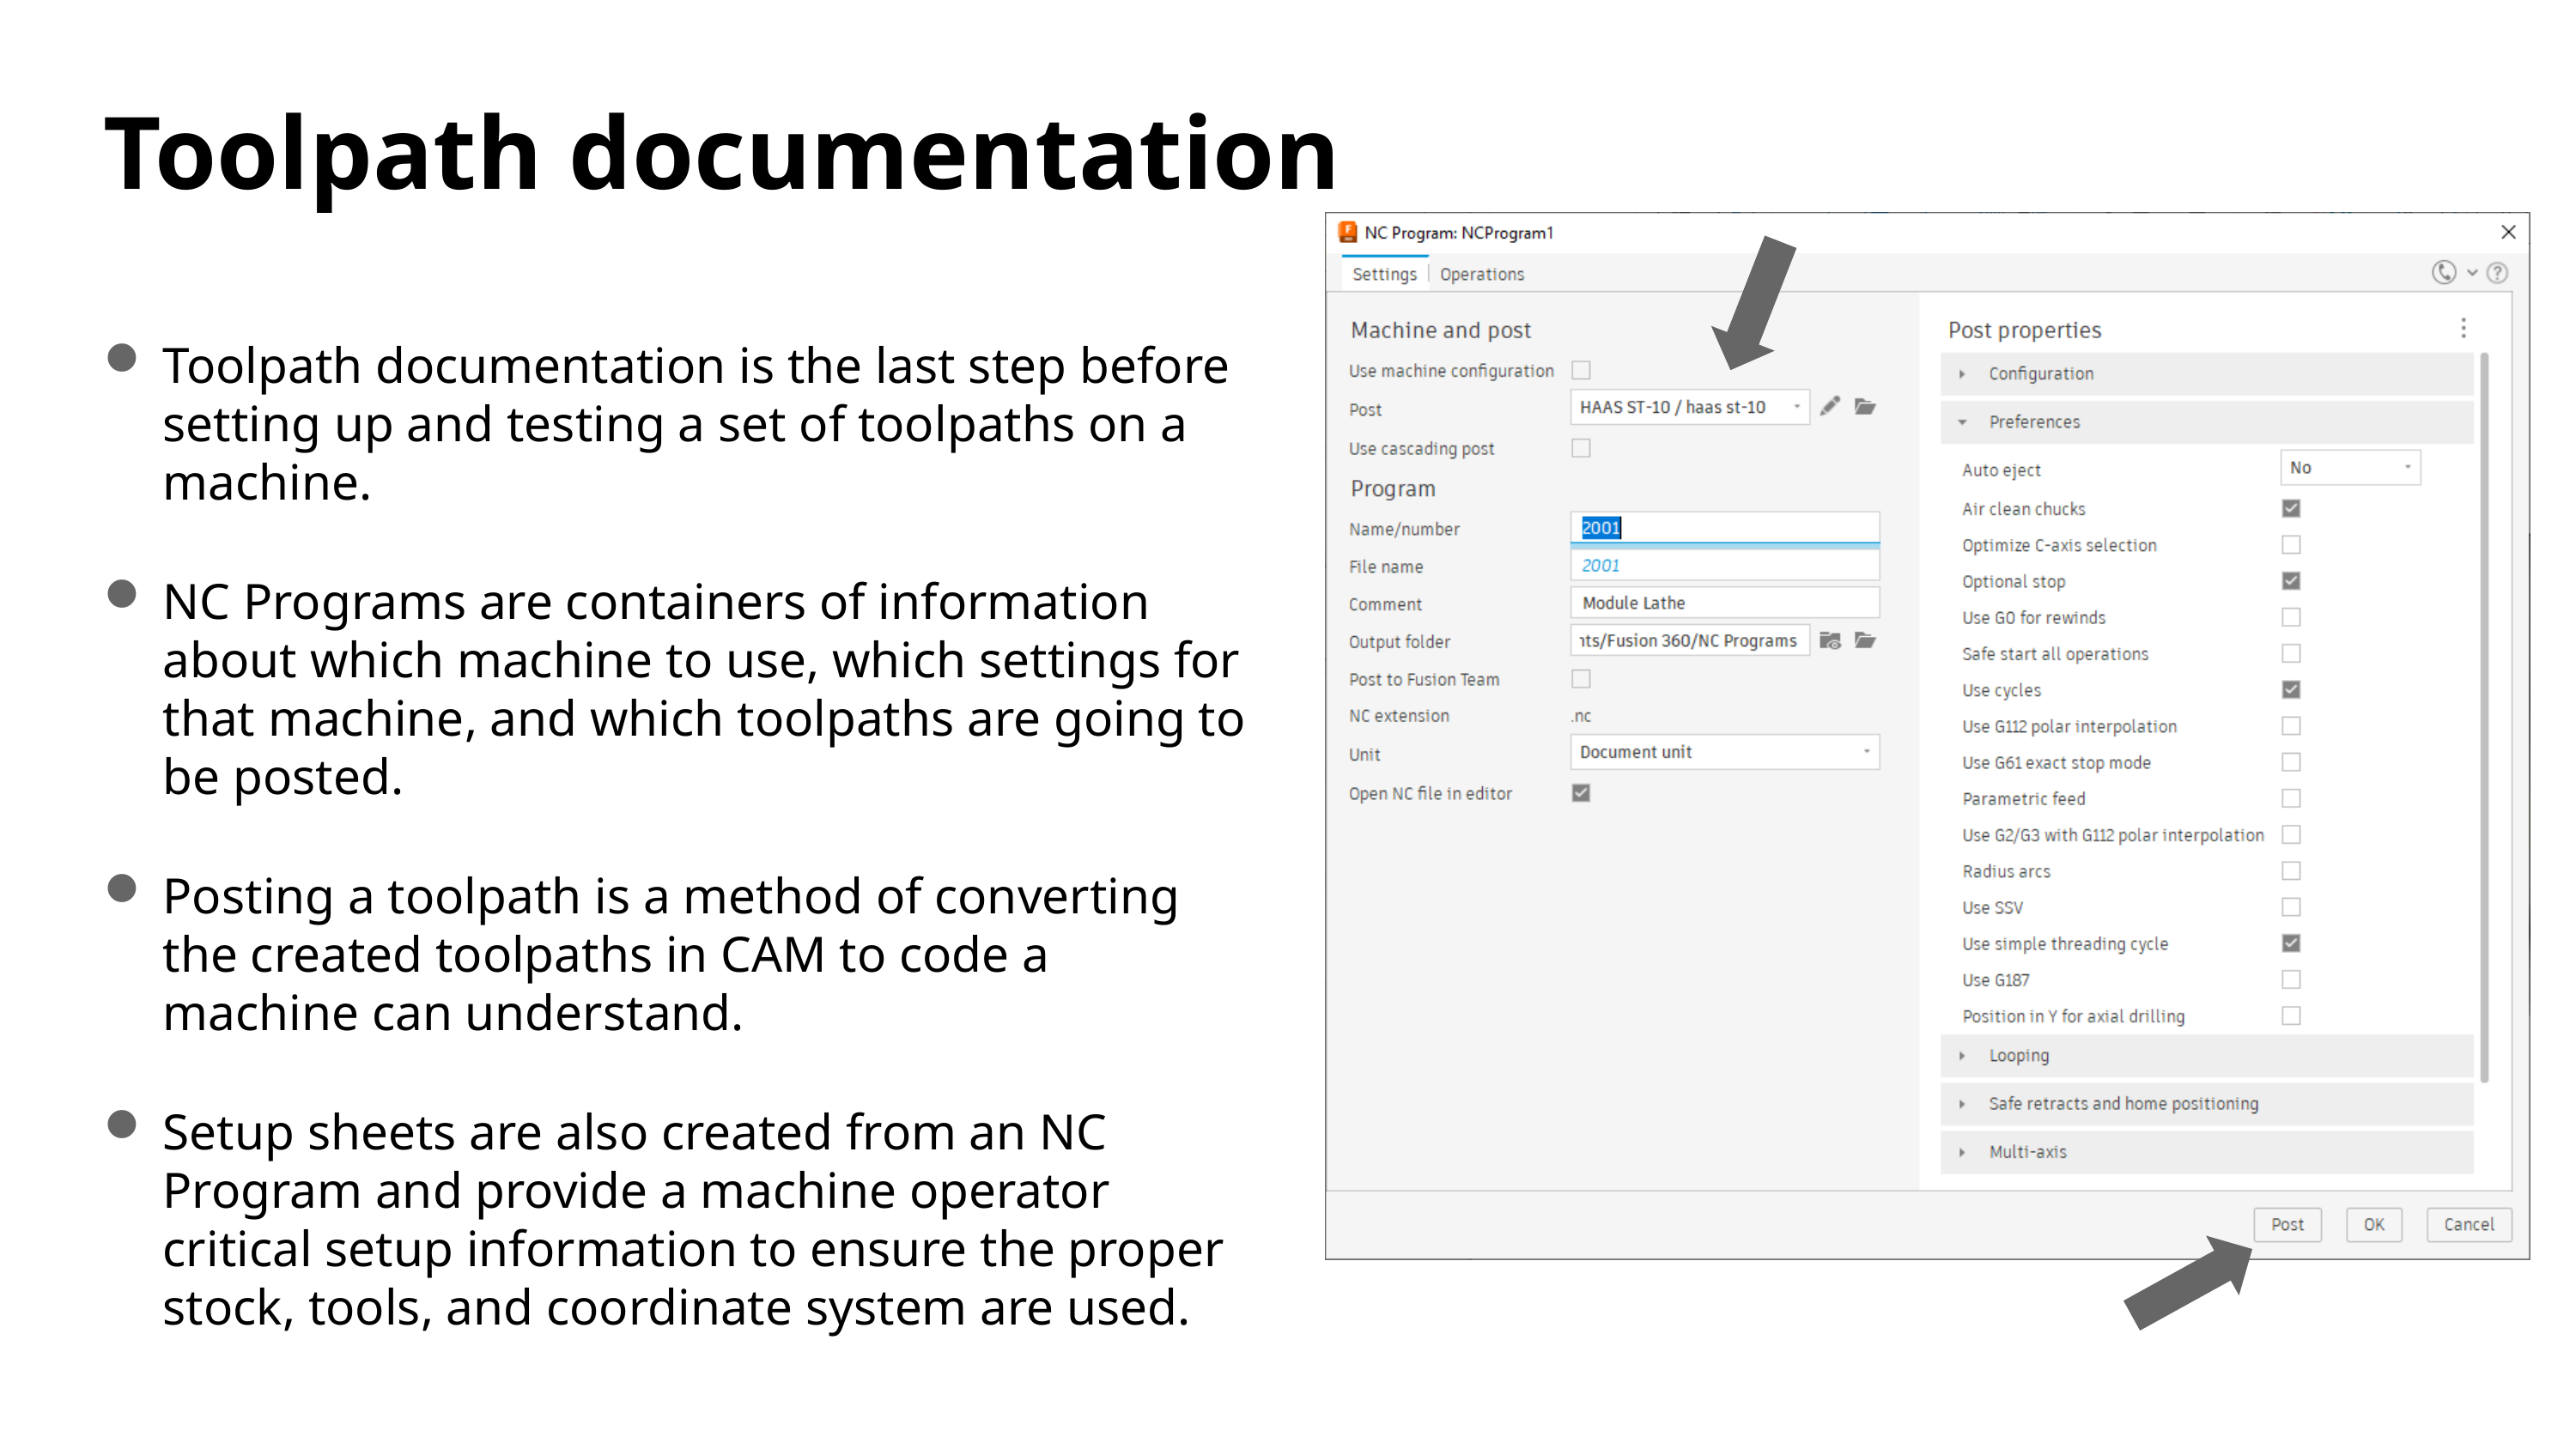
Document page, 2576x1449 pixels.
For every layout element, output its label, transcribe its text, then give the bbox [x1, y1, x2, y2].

list Toolpath documentation is the last step before setting up and testing a set of toolpaths on a machine. NC Programs are containers of information about which machine to use, which settings for that machine, and which toolpaths are going to be posted. Posting a toolpath is a method of converting the created toolpaths in CAM to code a machine can understand. Setup sheets are also created from an NC Program and provide a machine operator critical setup information to ensure the proper stock, tools, and coordinate system are used. [103, 335, 1251, 1346]
picture [1325, 212, 2530, 1260]
text_box [2122, 1260, 2251, 1332]
title Toolpath documentation [103, 103, 2473, 213]
